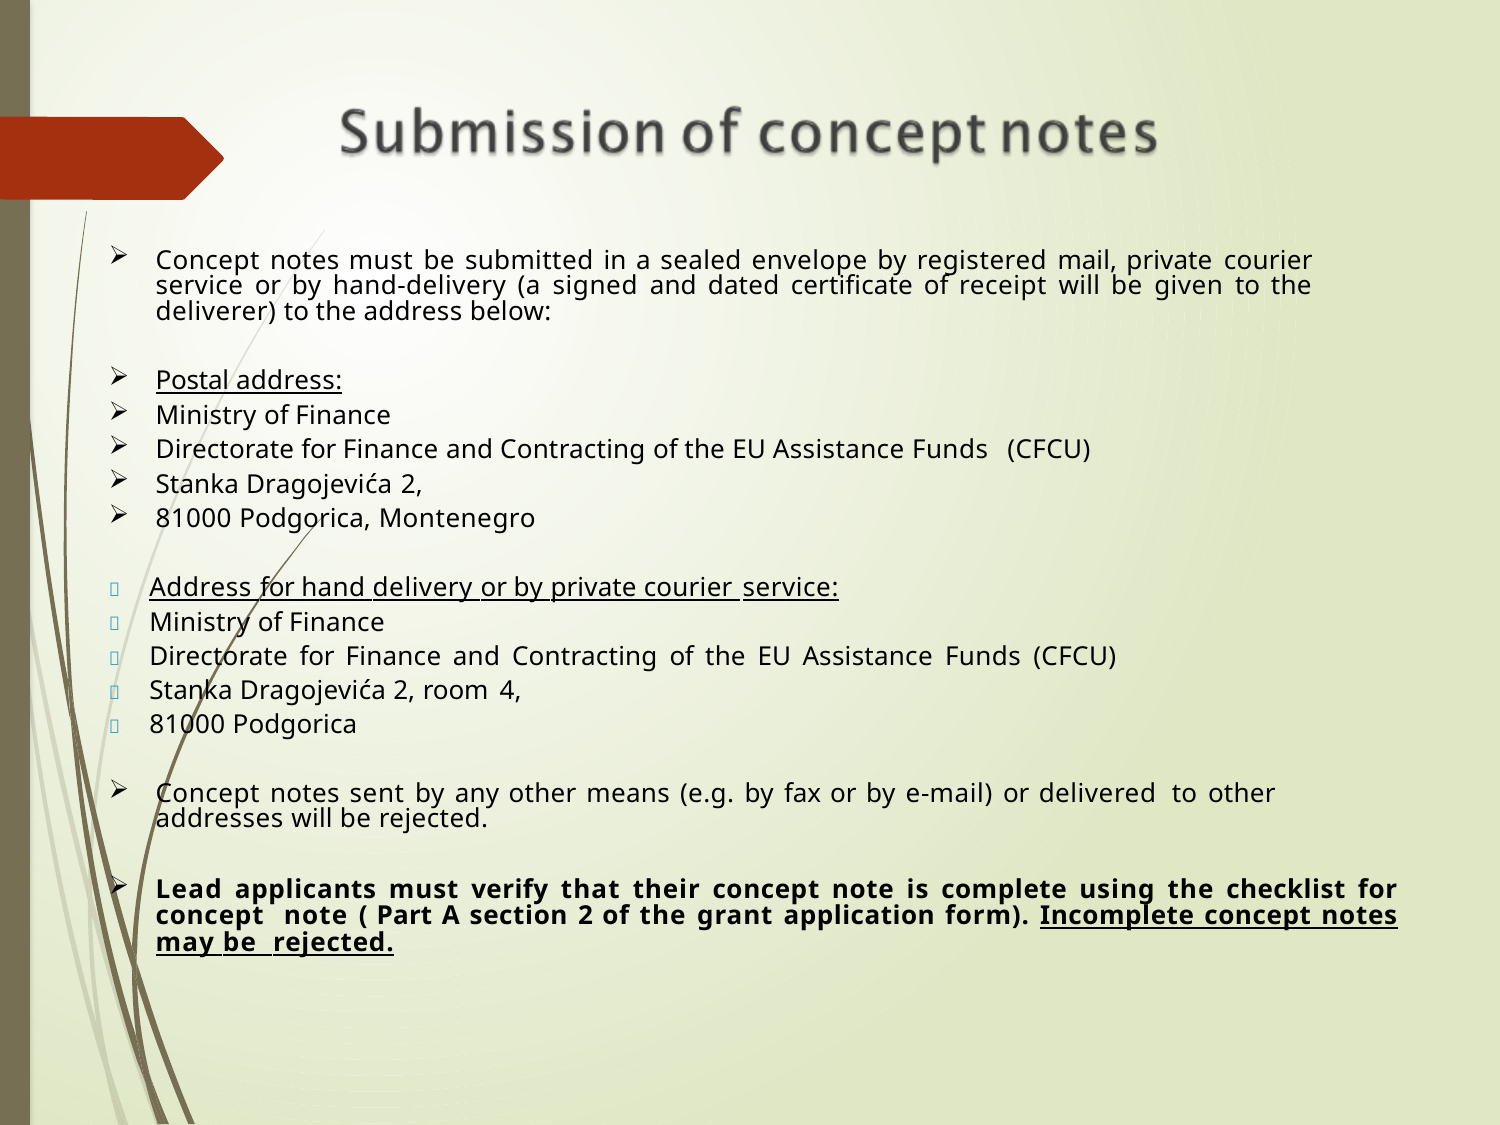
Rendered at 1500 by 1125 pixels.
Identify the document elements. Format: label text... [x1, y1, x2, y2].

text_box [298, 81, 1222, 183]
text_box Concept notes sent by any other means (e.g. by fax or by e-mail) or delivered to other addresses will be rejected. Lead applicants must verify that their concept note is complete using the checklist for concept note ( Part A section 2 of the grant application form). Incomplete concept notes may be rejected. [106, 783, 1399, 957]
text_box Address for hand delivery or by private courier service: Ministry of Finance Directorate for Finance and Contracting of the EU Assistance Funds (CFCU) Stanka Dragojevića 2, room 4, 81000 Podgorica [147, 570, 1130, 740]
text_box Postal address: Ministry of Finance Directorate for Finance and Contracting of the EU Assistance Funds (CFCU) Stanka Dragojevića 2, 81000 Podgorica, Montenegro      [106, 364, 1130, 738]
text_box Concept notes must be submitted in a sealed envelope by registered mail, private courier service or by hand-delivery (a signed and dated certificate of receipt will be given to the deliverer) to the address below: [106, 249, 1324, 326]
